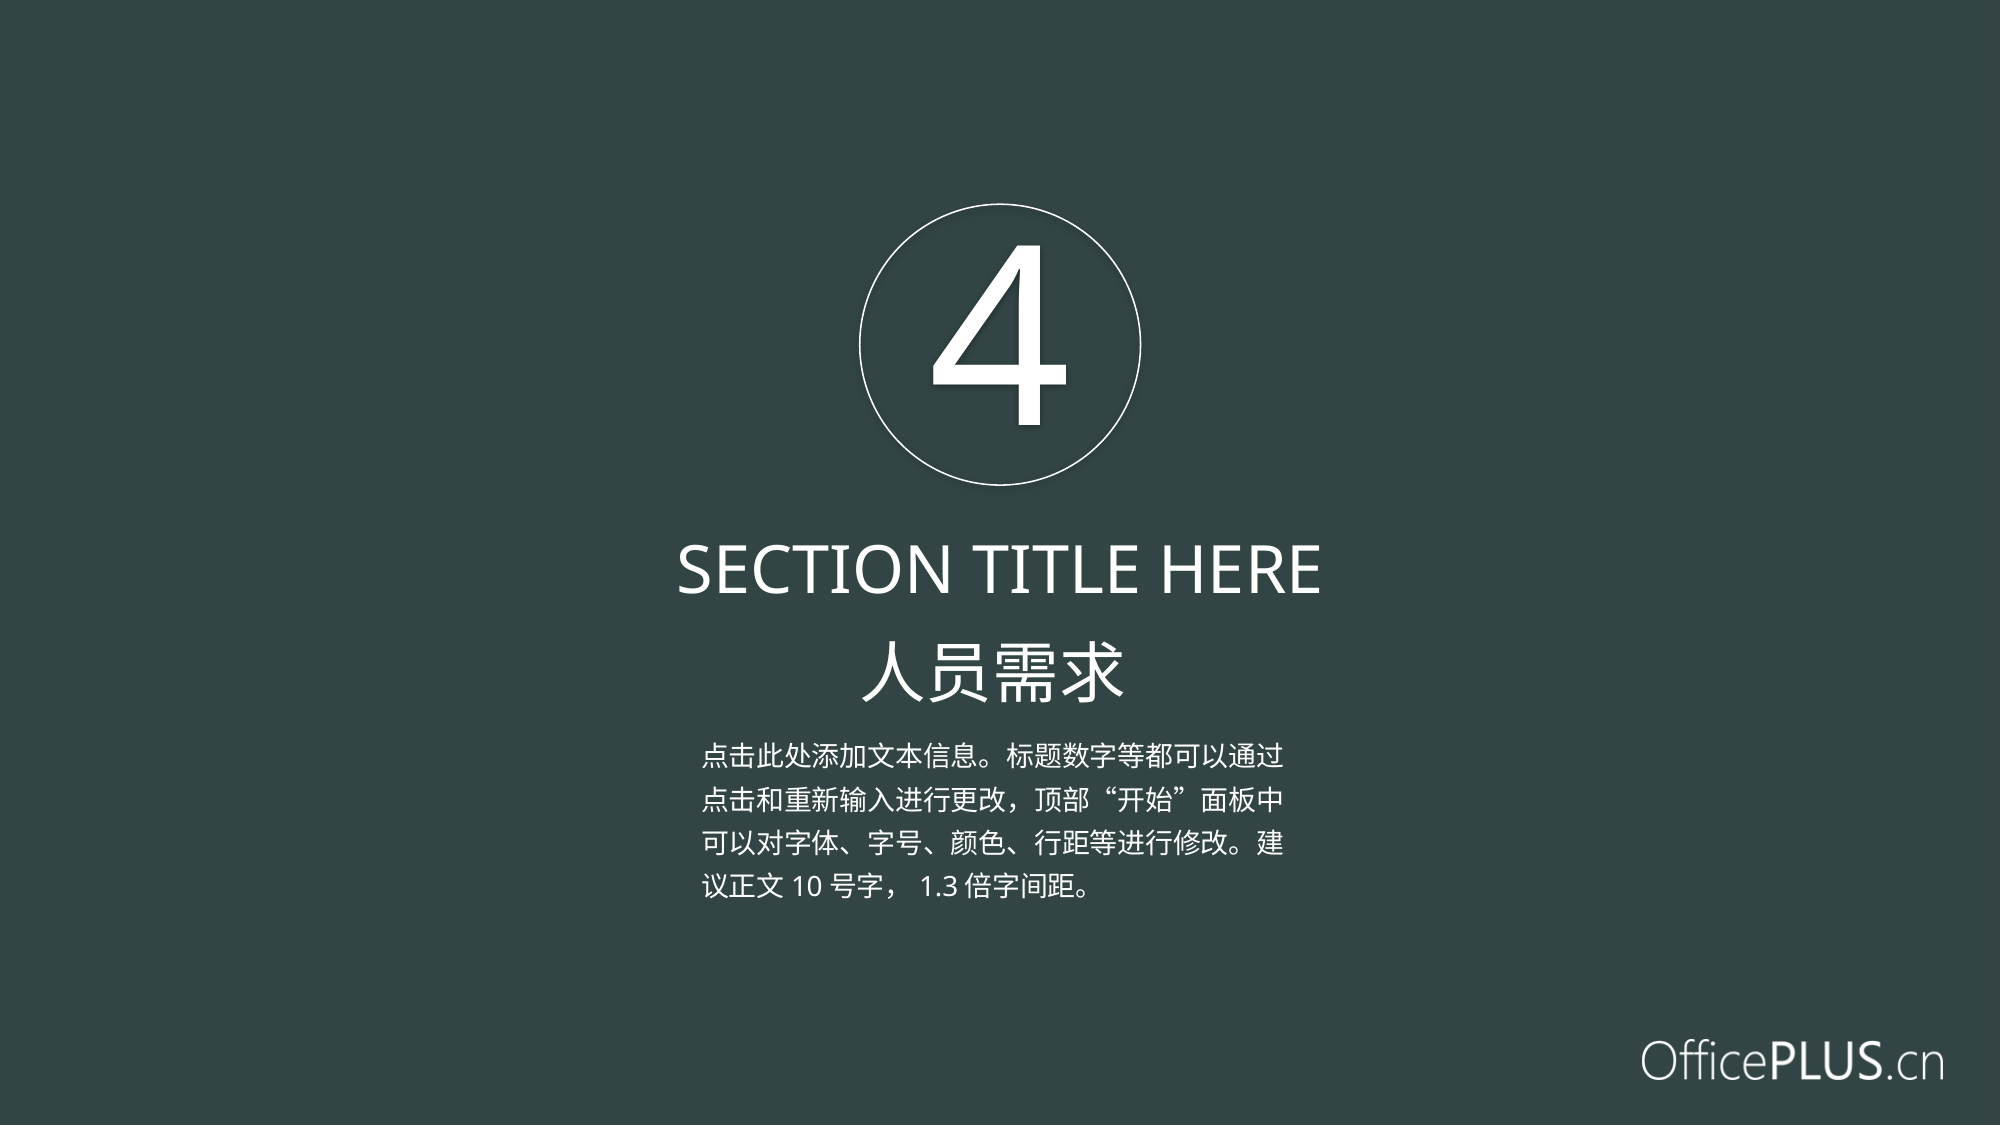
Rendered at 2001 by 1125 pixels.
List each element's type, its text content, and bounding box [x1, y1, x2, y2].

text_box 点击此处添加文本信息。标题数字等都可以通过点击和重新输入进行更改，顶部“开始”面板中可以对字体、字号、颜色、行距等进行修改。建议正文10号字，1.3倍字间距。 [686, 721, 1314, 910]
picture [1642, 1039, 1944, 1081]
text_box 4 [858, 203, 1142, 486]
text_box SECTION TITLE HERE 人员需求 [661, 519, 1339, 719]
